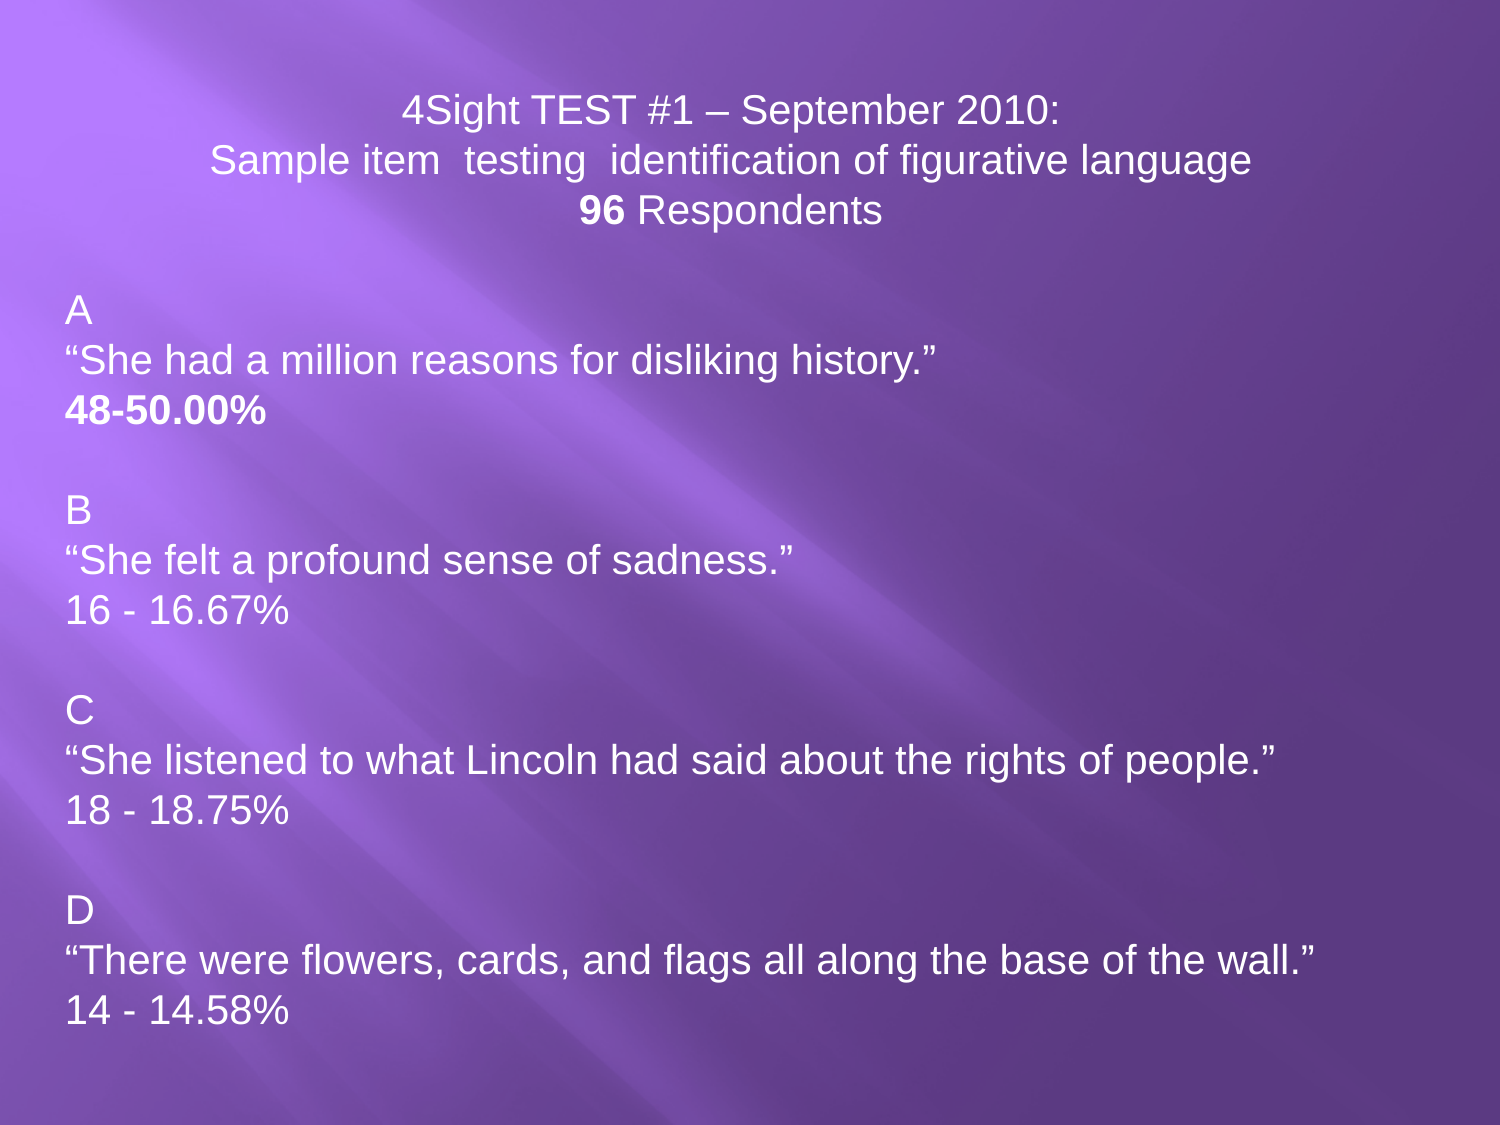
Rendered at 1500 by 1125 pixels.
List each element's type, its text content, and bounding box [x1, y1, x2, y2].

text_box 4Sight TEST #1 – September 2010: Sample item testing identification of figurative language 96 Respondents A “She had a million reasons for disliking history.” 48-50.00% B “She felt a profound sense of sadness.” 16 - 16.67% C “She listened to what Lincoln had said about the rights of people.” 18 - 18.75% D “There were flowers, cards, and flags all along the base of the wall.” 14 - 14.58% [49, 75, 1413, 1086]
